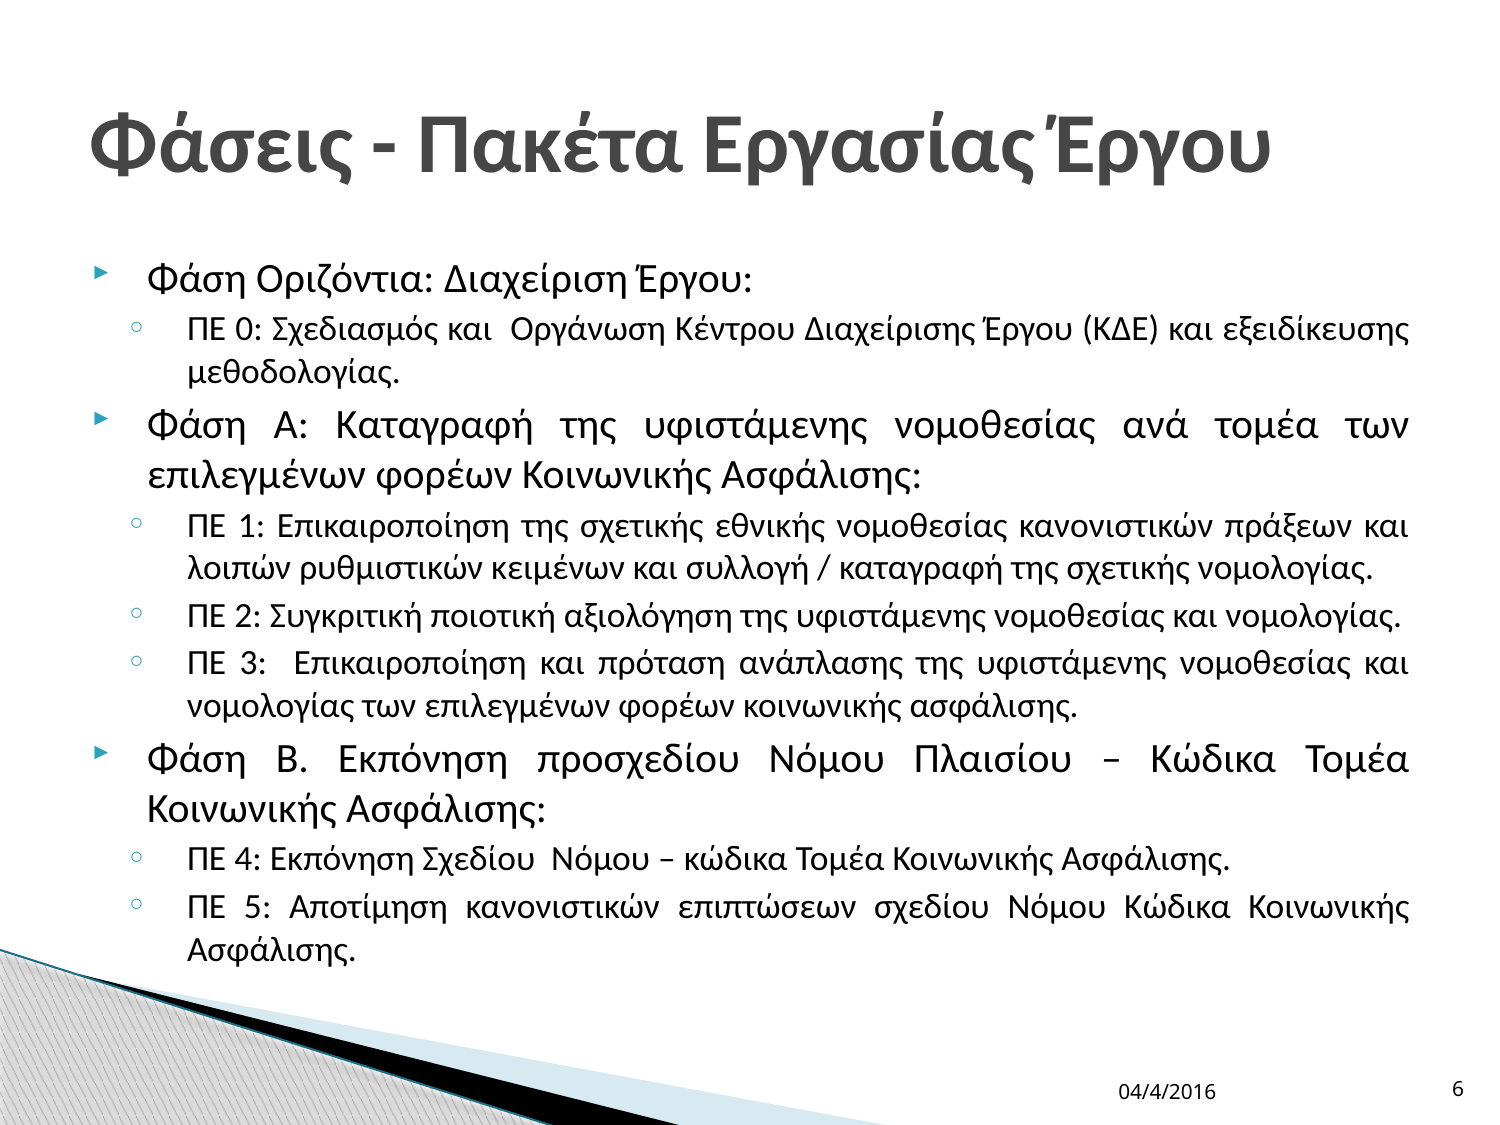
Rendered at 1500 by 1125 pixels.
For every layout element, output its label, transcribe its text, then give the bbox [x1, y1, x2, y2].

slide_number 6 [1418, 1051, 1479, 1112]
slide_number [1103, 1051, 1418, 1112]
title Φάσεις - Πακέτα Εργασίας Έργου [75, 45, 1425, 233]
list Φάση Οριζόντια: Διαχείριση Έργου: ΠΕ 0: Σχεδιασμός και Οργάνωση Κέντρου Διαχείρισης Έργου (ΚΔΕ) και εξειδίκευσης μεθοδολογίας. Φάση Α: Καταγραφή της υφιστάμενης νομοθεσίας ανά τομέα των επιλεγμένων φορέων Κοινωνικής Ασφάλισης: ΠΕ 1: Επικαιροποίηση της σχετικής εθνικής νομοθεσίας κανονιστικών πράξεων και λοιπών ρυθμιστικών κειμένων και συλλογή / καταγραφή της σχετικής νομολογίας. ΠΕ 2: Συγκριτική ποιοτική αξιολόγηση της υφιστάμενης νομοθεσίας και νομολογίας. ΠΕ 3: Επικαιροποίηση και πρόταση ανάπλασης της υφιστάμενης νομοθεσίας και νομολογίας των επιλεγμένων φορέων κοινωνικής ασφάλισης. Φάση Β. Εκπόνηση προσχεδίου Νόμου Πλαισίου – Κώδικα Τομέα Κοινωνικής Ασφάλισης: ΠΕ 4: Εκπόνηση Σχεδίου Νόμου – κώδικα Τομέα Κοινωνικής Ασφάλισης. ΠΕ 5: Αποτίμηση κανονιστικών επιπτώσεων σχεδίου Νόμου Κώδικα Κοινωνικής Ασφάλισης. [75, 243, 1425, 986]
